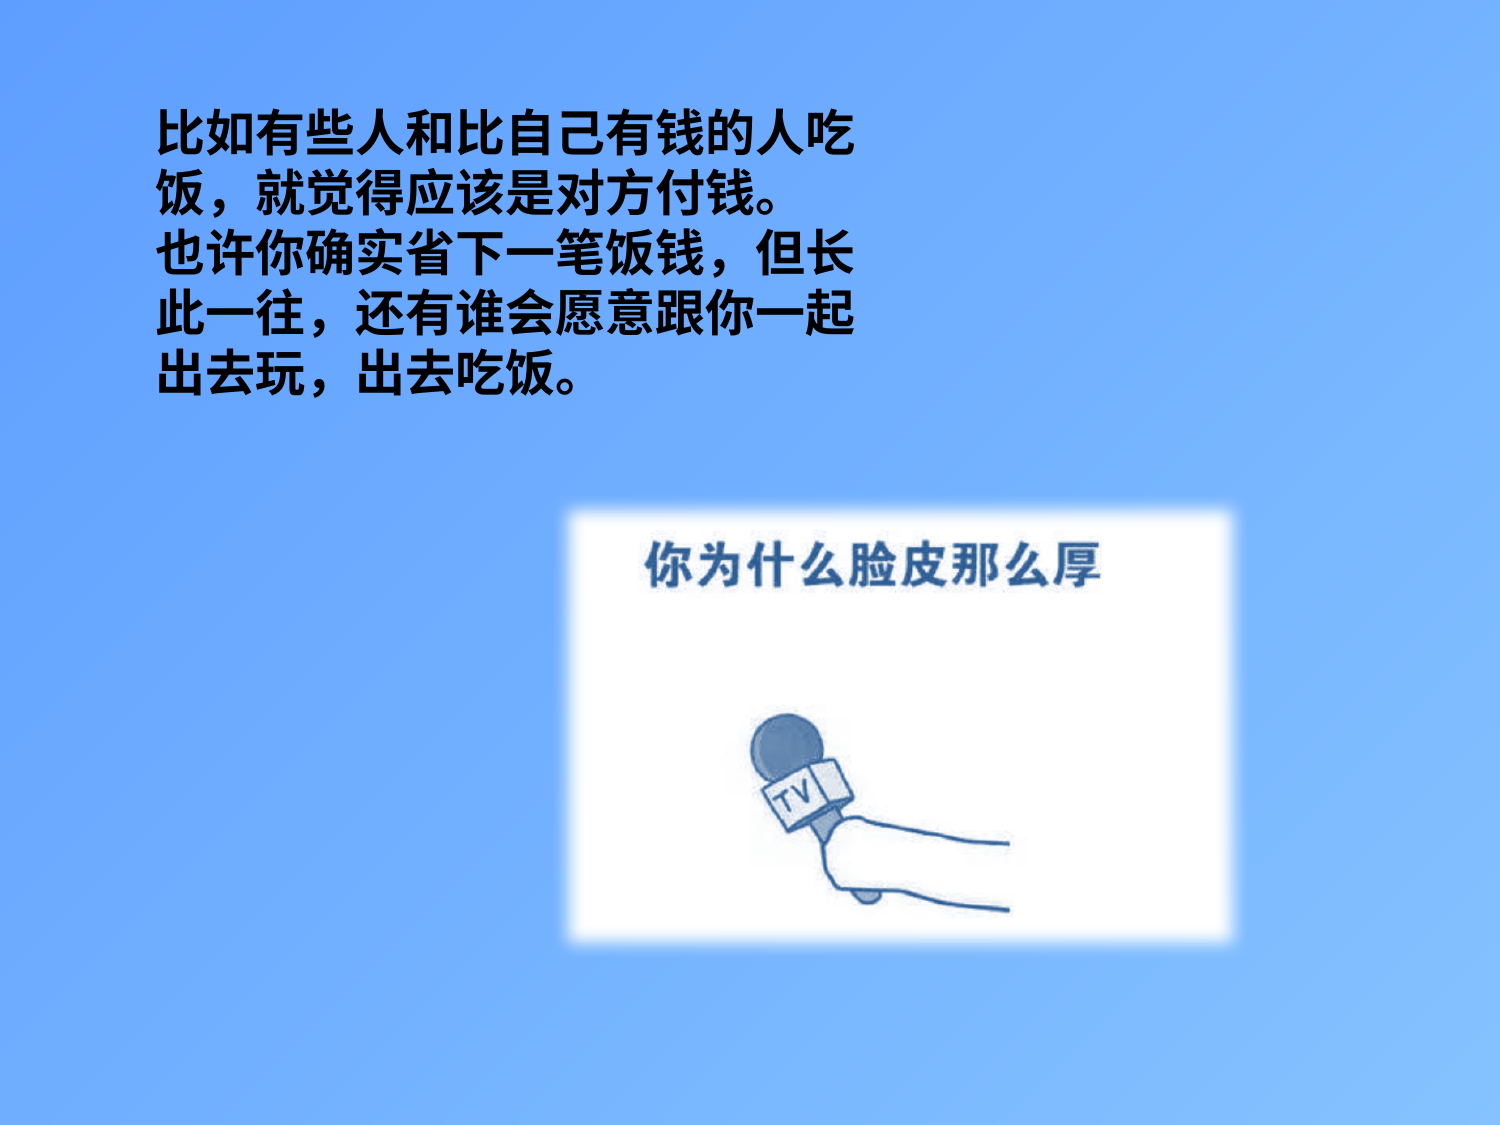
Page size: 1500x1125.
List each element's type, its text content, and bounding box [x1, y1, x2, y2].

picture [550, 491, 1250, 960]
text_box 比如有些人和比自己有钱的人吃饭，就觉得应该是对方付钱。 也许你确实省下一笔饭钱，但长此一往，还有谁会愿意跟你一起出去玩，出去吃饭。 [140, 93, 914, 409]
